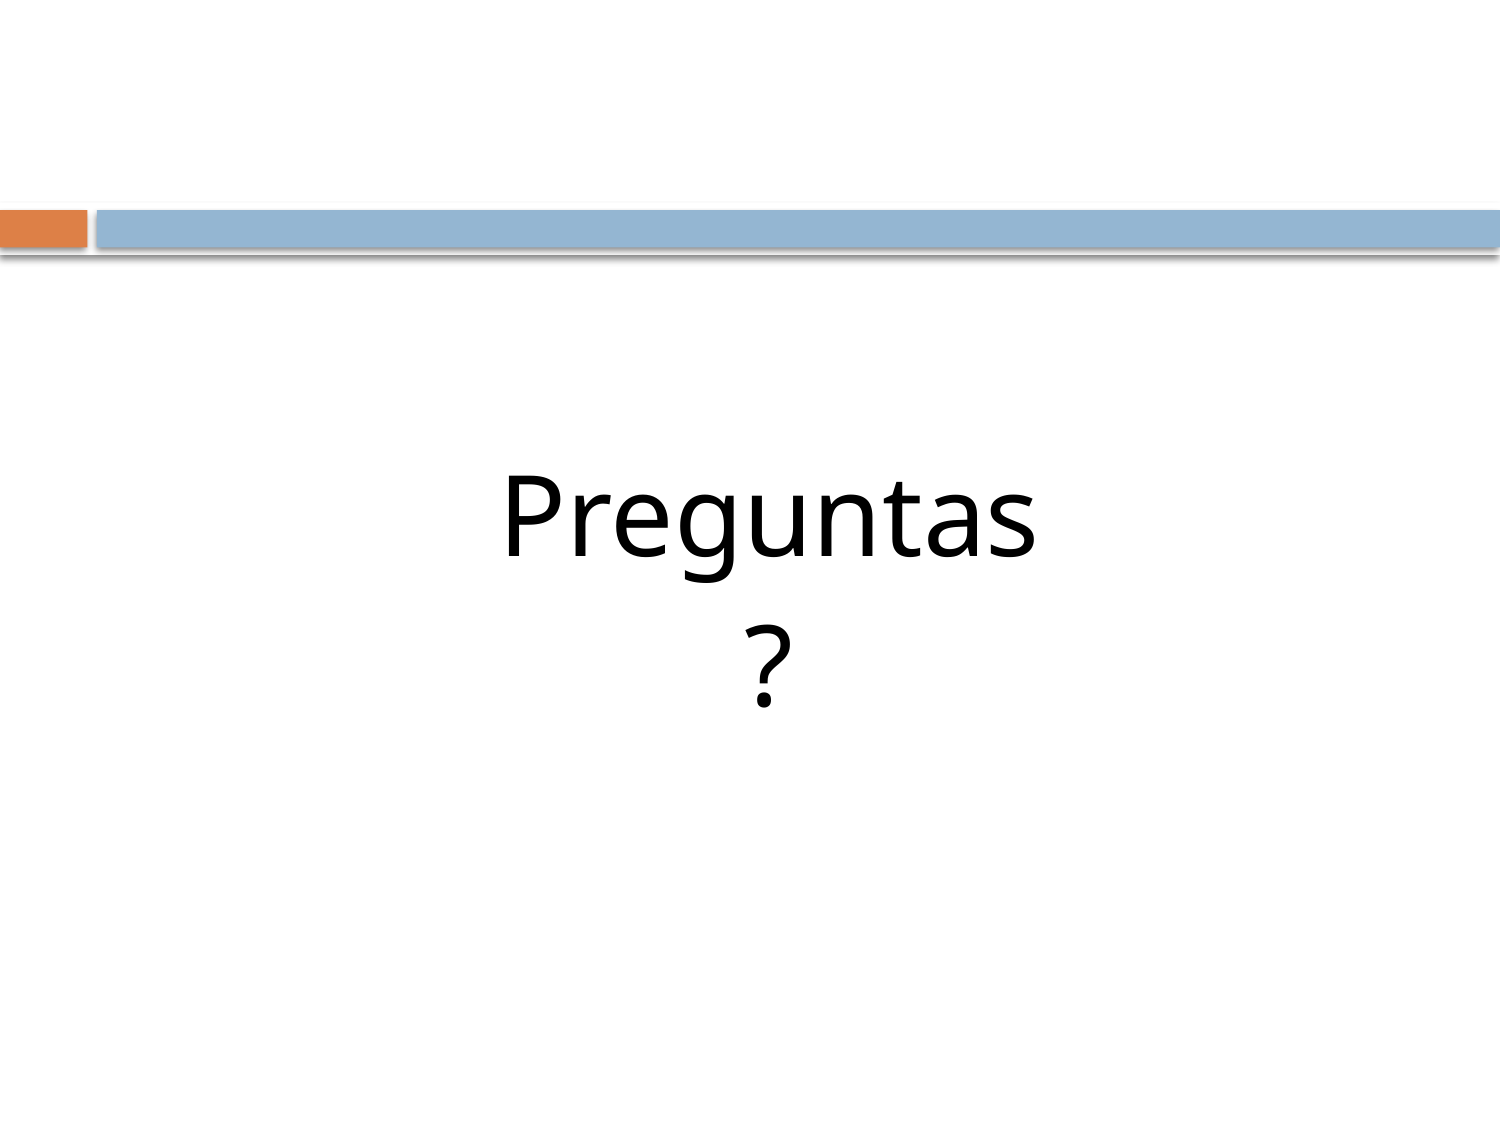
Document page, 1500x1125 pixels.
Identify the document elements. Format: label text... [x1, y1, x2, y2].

list Preguntas ? [100, 262, 1438, 1000]
